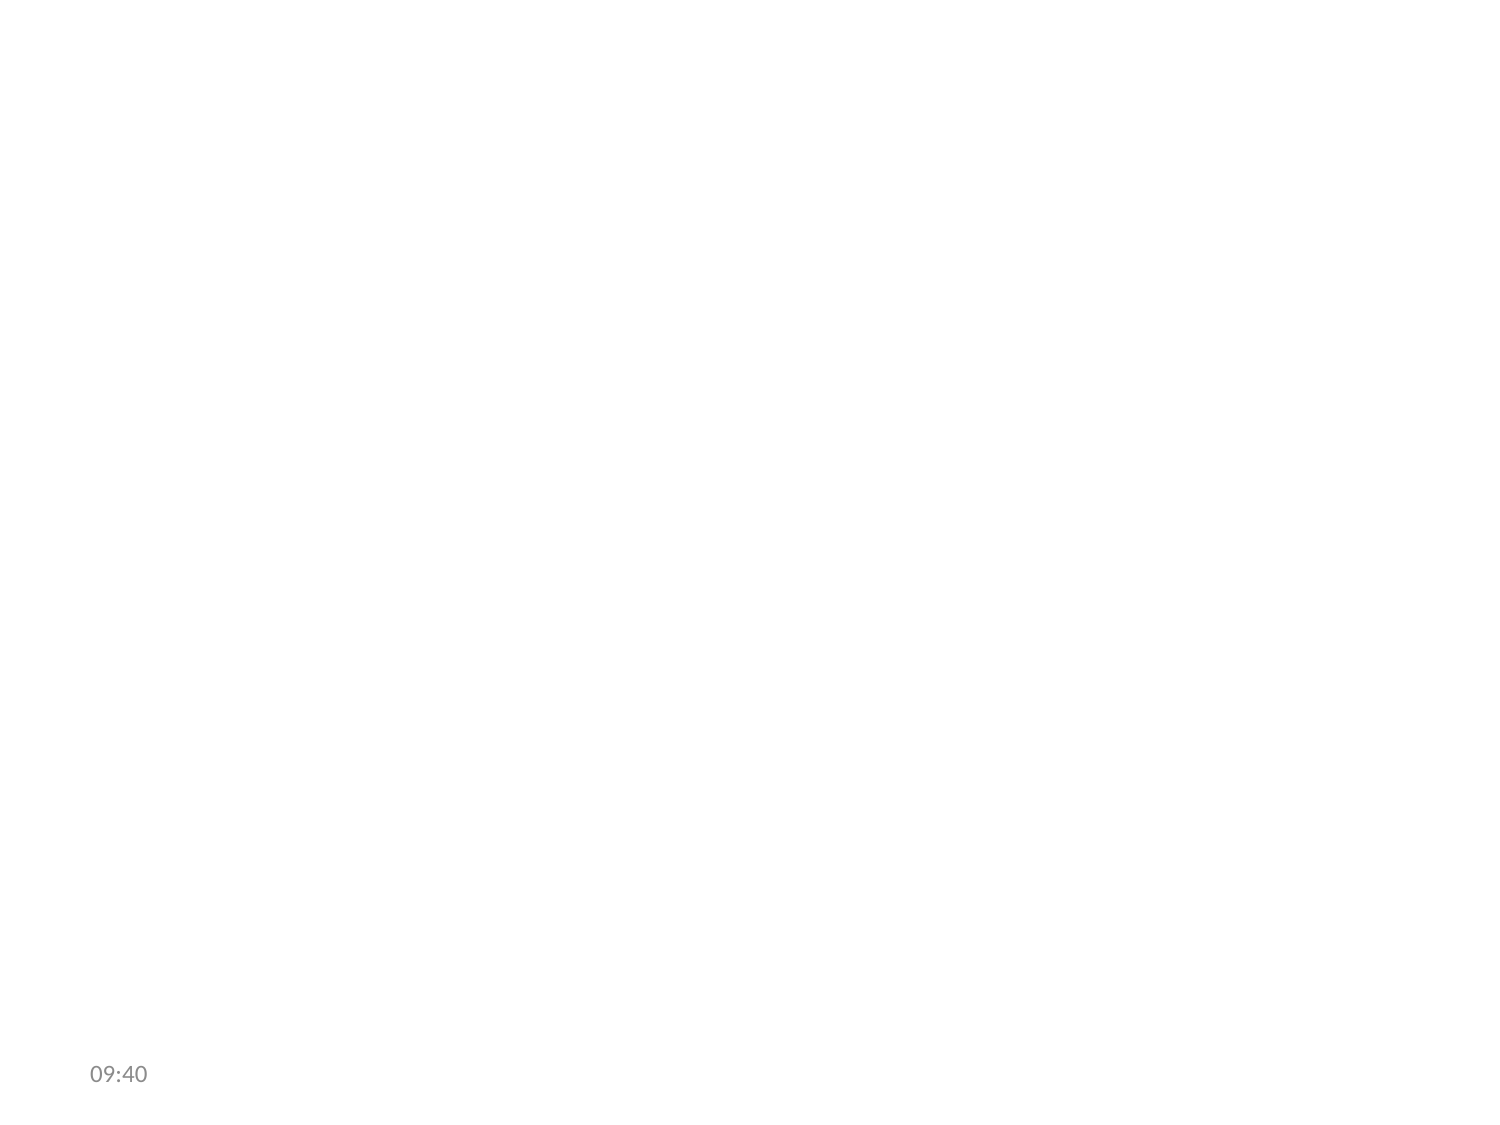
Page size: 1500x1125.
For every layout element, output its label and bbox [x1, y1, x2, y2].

slide_number [75, 1042, 425, 1103]
